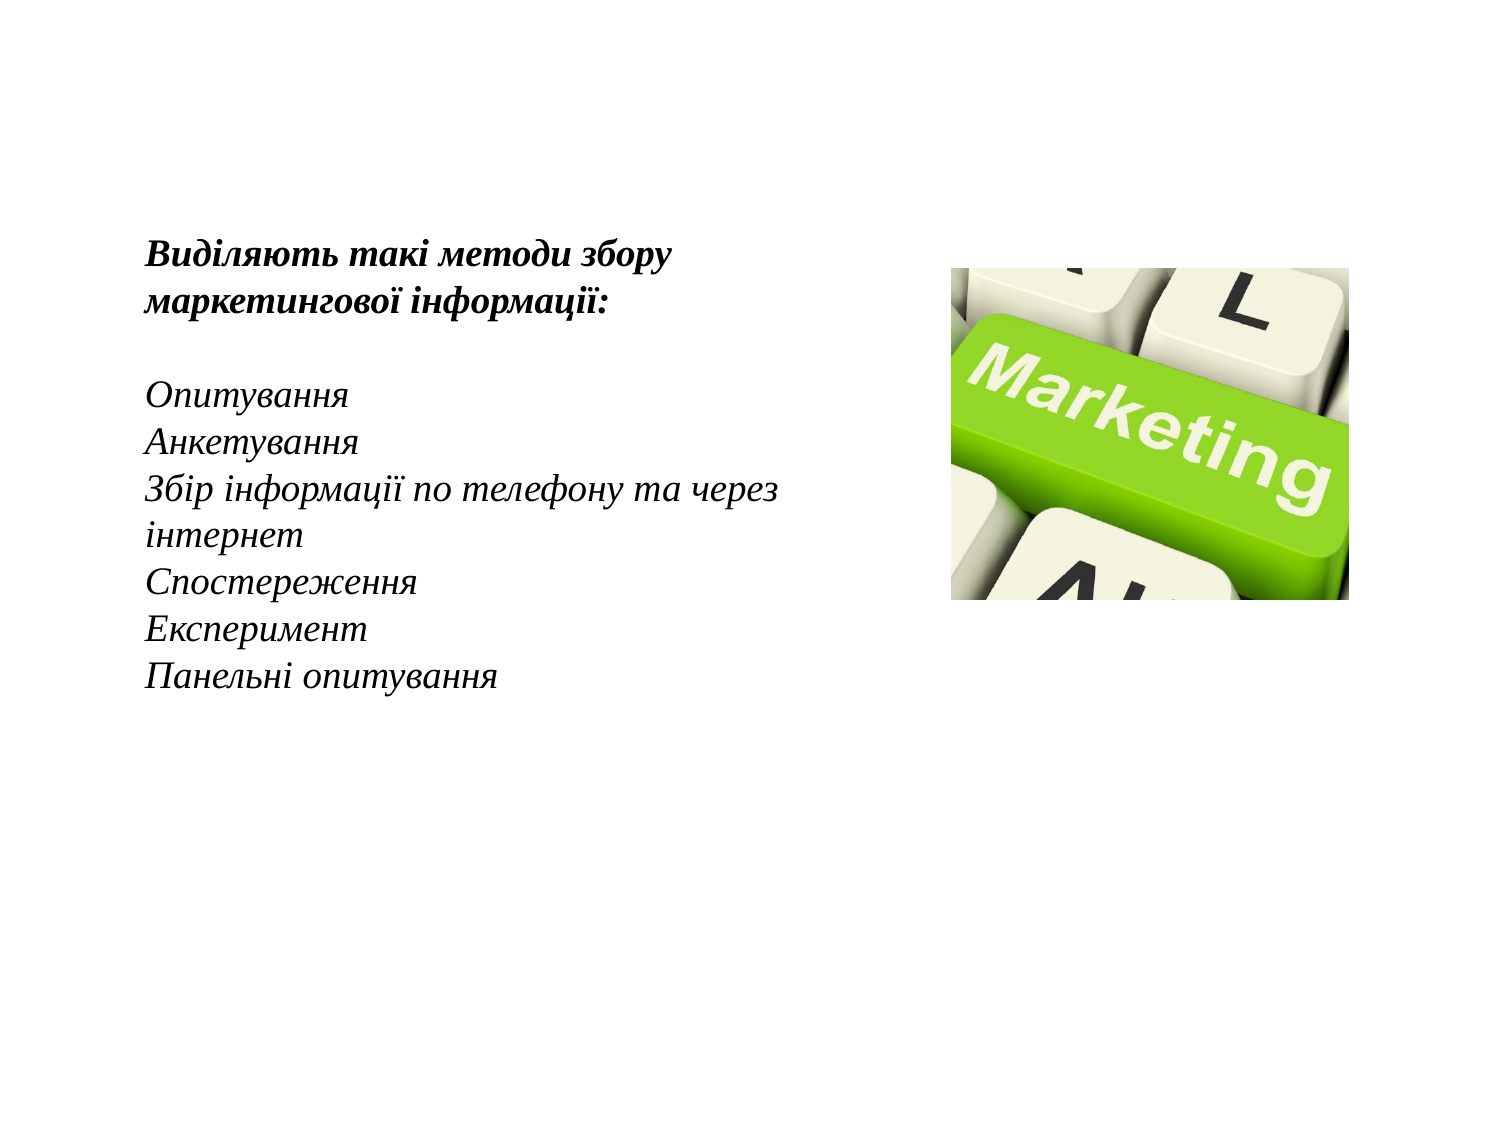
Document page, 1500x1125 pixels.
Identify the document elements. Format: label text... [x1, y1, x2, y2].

text_box Виділяють такі методи збору маркетингової інформації: Опитування Анкетування Збір інформації по телефону та через інтернет Спостереження Експеримент Панельні опитування [130, 220, 881, 704]
picture [950, 268, 1349, 600]
